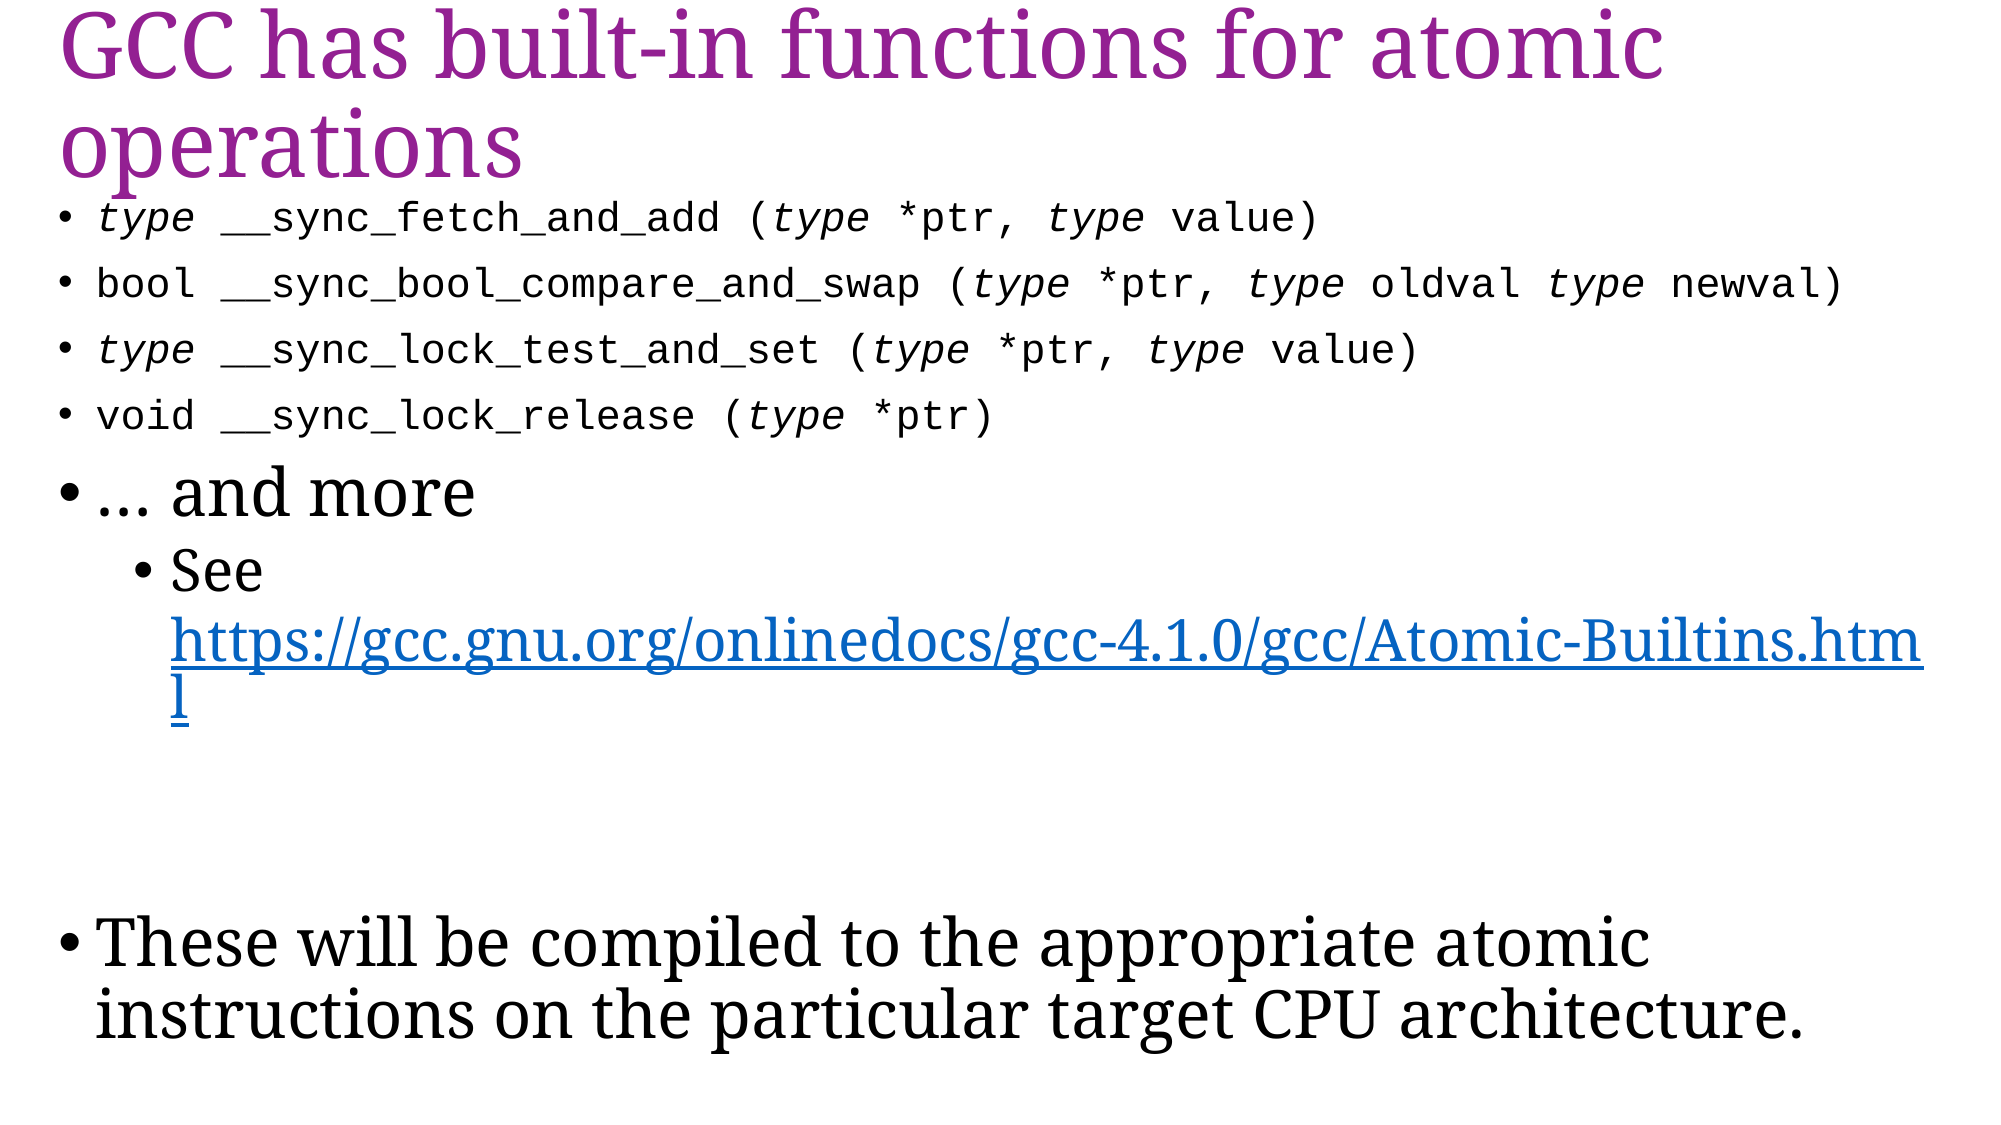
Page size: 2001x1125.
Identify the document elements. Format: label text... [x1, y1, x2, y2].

title GCC has built-in functions for atomic operations [43, 25, 1953, 171]
list type __sync_fetch_and_add (type *ptr, type value) bool __sync_bool_compare_and_swap (type *ptr, type oldval type newval) type __sync_lock_test_and_set (type *ptr, type value) void __sync_lock_release (type *ptr) … and more See https://gcc.gnu.org/onlinedocs/gcc-4.1.0/gcc/Atomic-Builtins.html These will be compiled to the appropriate atomic instructions on the particular target CPU architecture. [43, 188, 1953, 1106]
